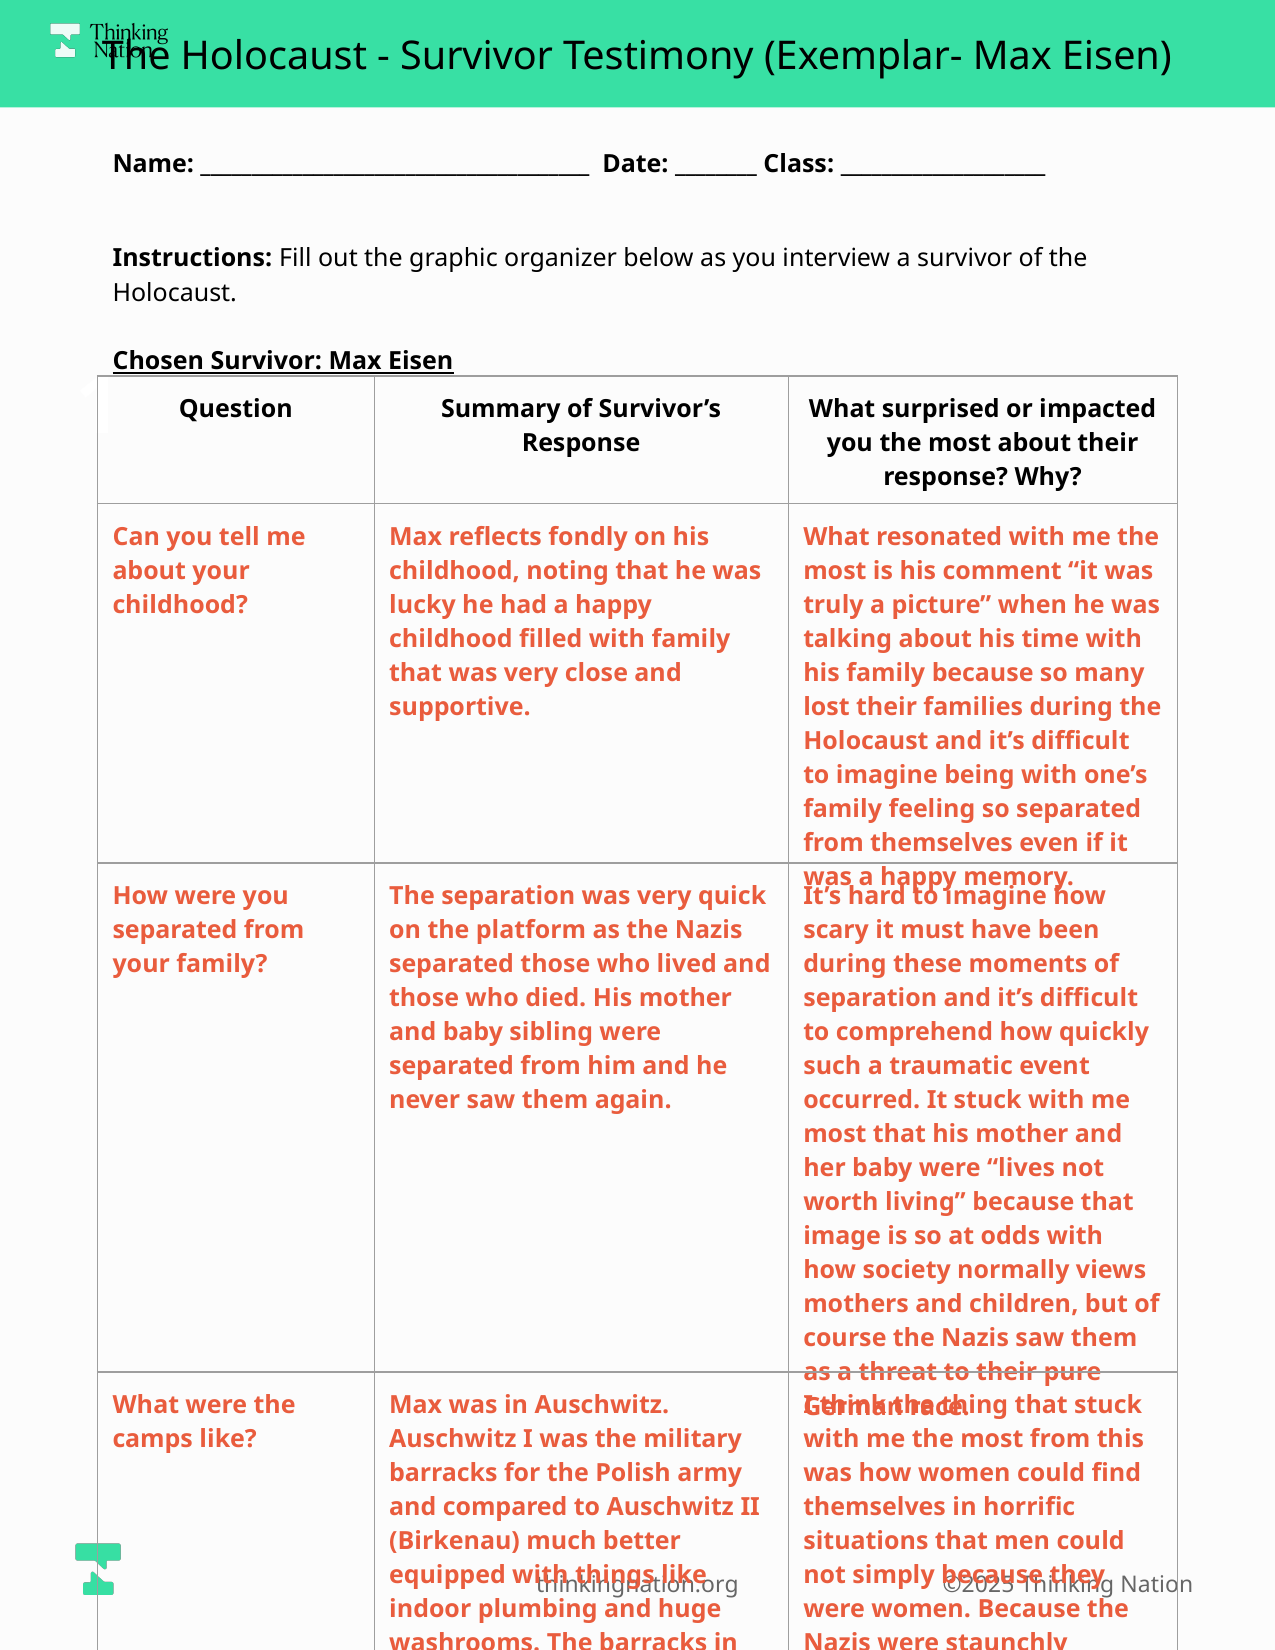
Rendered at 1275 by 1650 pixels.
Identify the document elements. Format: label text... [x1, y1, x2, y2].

table_cell Can you tell me about your childhood? [98, 504, 374, 862]
text_box 1 [30, 315, 165, 450]
table_cell It’s hard to imagine how scary it must have been during these moments of separation and it’s difficult to comprehend how quickly such a traumatic event occurred. It stuck with me most that his mother and her baby were “lives not worth living” because that image is so at odds with how society normally views mothers and children, but of course the Nazis saw them as a threat to their pure German race. [789, 864, 1177, 1371]
text_box Name: ______________________________________ Date: ________ Class: ____________________ Instructions: Fill out the graphic organizer below as you interview a survivor of the Holocaust. Chosen Survivor: Max Eisen [97, 132, 1178, 375]
table_cell Max reflects fondly on his childhood, noting that he was lucky he had a happy childhood filled with family that was very close and supportive. [375, 504, 788, 862]
table_header What surprised or impacted you the most about their response? Why? [789, 377, 1177, 503]
text_box The Holocaust - Survivor Testimony (Exemplar- Max Eisen) [0, 0, 1275, 108]
text_box ©2025 Thinking Nation [1178, 1553, 1210, 1605]
table_cell The separation was very quick on the platform as the Nazis separated those who lived and those who died. His mother and baby sibling were separated from him and he never saw them again. [375, 864, 788, 1371]
table_header Question [98, 377, 374, 503]
table_cell How were you separated from your family? [98, 864, 374, 1371]
table_cell Max was in Auschwitz. Auschwitz I was the military barracks for the Polish army and compared to Auschwitz II (Birkenau) much better equipped with things like indoor plumbing and huge washrooms. The barracks in Birkenau were hastily built out of wood which were all precut and easy to assemble. Birkenau was intentionally built as a killing center in the woods. The barracks were miserable for those who were forced to stay in them; there was no drinking water, no insulation so very hot in the summer and cold in the winter. Everyday necessities like shoes were scarce- people who had a good pair of boots had to be careful that they weren’t stolen. In the women’s barracks the women formed support groups (Max notes the men didn’t do this.) Women who were at the camp were used for labor, but some of them may have been pregnant before the selection- once they were showing, they were sent to the gas chambers because there was a policy of not having pregnant Jewish women. Max notes that the women worked in munitions factories and did brave things such as sabotaging things, and even smuggled explosives to the Sonderkommando who worked at the gas chambers, which enabled one of the crematoria to be blown up. He saw four women hanged who were accused of being part of the smuggling group. [375, 1373, 788, 1650]
table_cell What were the camps like? [98, 1373, 374, 1650]
picture [36, 12, 172, 69]
picture [62, 1533, 134, 1605]
table_cell What resonated with me the most is his comment “it was truly a picture” when he was talking about his time with his family because so many lost their families during the Holocaust and it’s difficult to imagine being with one’s family feeling so separated from themselves even if it was a happy memory. [789, 504, 1177, 862]
table_cell I think the thing that stuck with me the most from this was how women could find themselves in horrific situations that men could not simply because they were women. Because the Nazis were staunchly opposed to any expansion or growth of the Jewish population, any pregnant Jews were a threat. It was really interesting that there was a woman named Gisella Perl who was a Jewish gynecologist who had to secretly perform abortions on mothers to save the mothers’ lives in the middle of the night. I also can’t get the image of the four women being hanged out of my head and how close they were killed to the liberation of the camp. [789, 1373, 1177, 1650]
table_header Summary of Survivor’s Response [375, 377, 788, 503]
